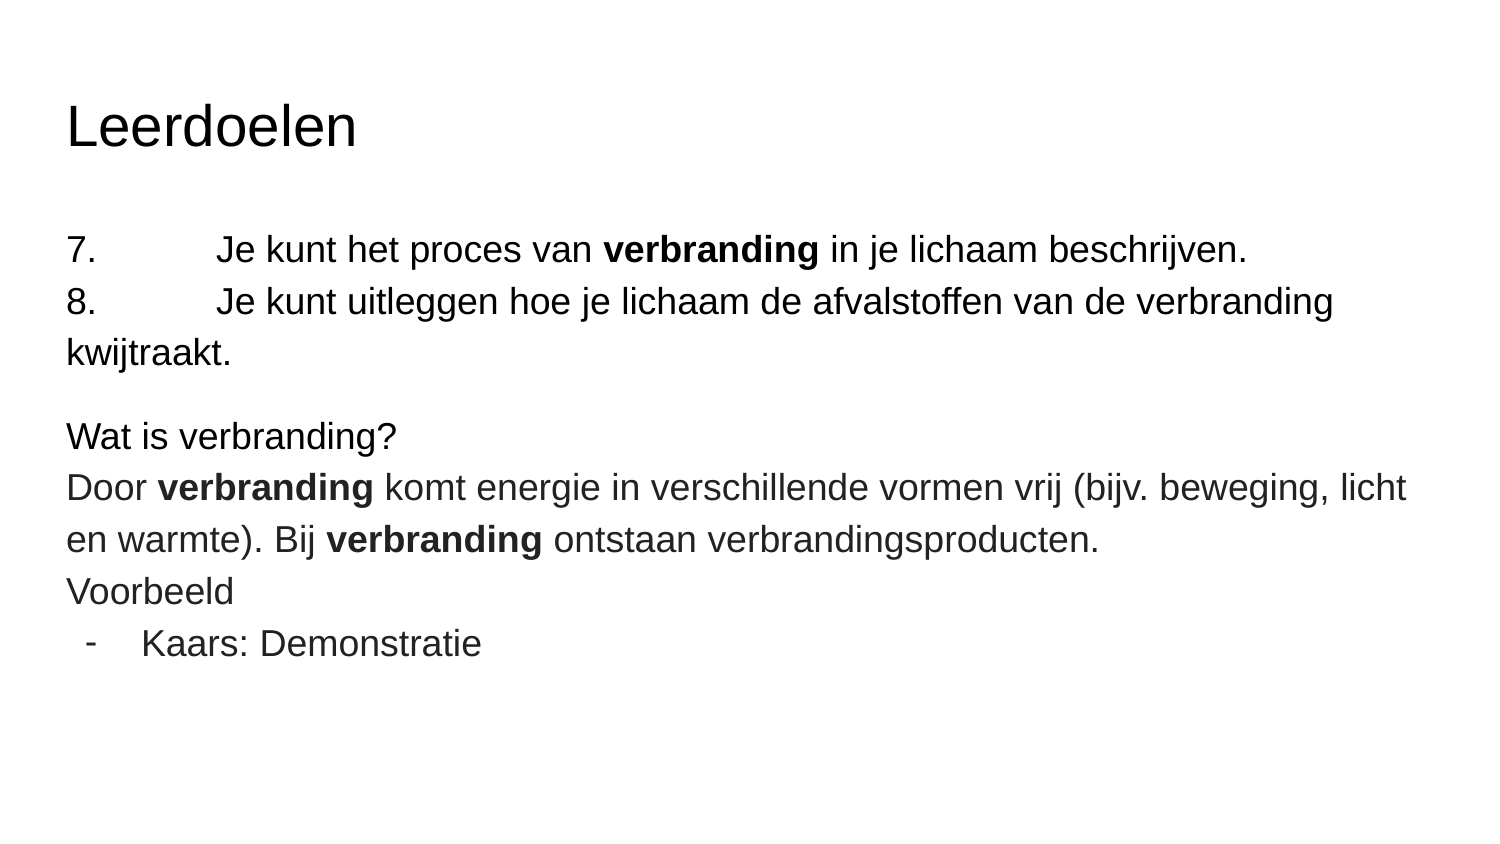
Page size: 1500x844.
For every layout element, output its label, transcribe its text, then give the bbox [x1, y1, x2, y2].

list 7. Je kunt het proces van verbranding in je lichaam beschrijven. 8. Je kunt uitleggen hoe je lichaam de afvalstoffen van de verbranding kwijtraakt. Wat is verbranding? Door verbranding komt energie in verschillende vormen vrij (bijv. beweging, licht en warmte). Bij verbranding ontstaan verbrandingsproducten. Voorbeeld Kaars: Demonstratie [51, 203, 1449, 764]
title Leerdoelen [51, 72, 1449, 167]
